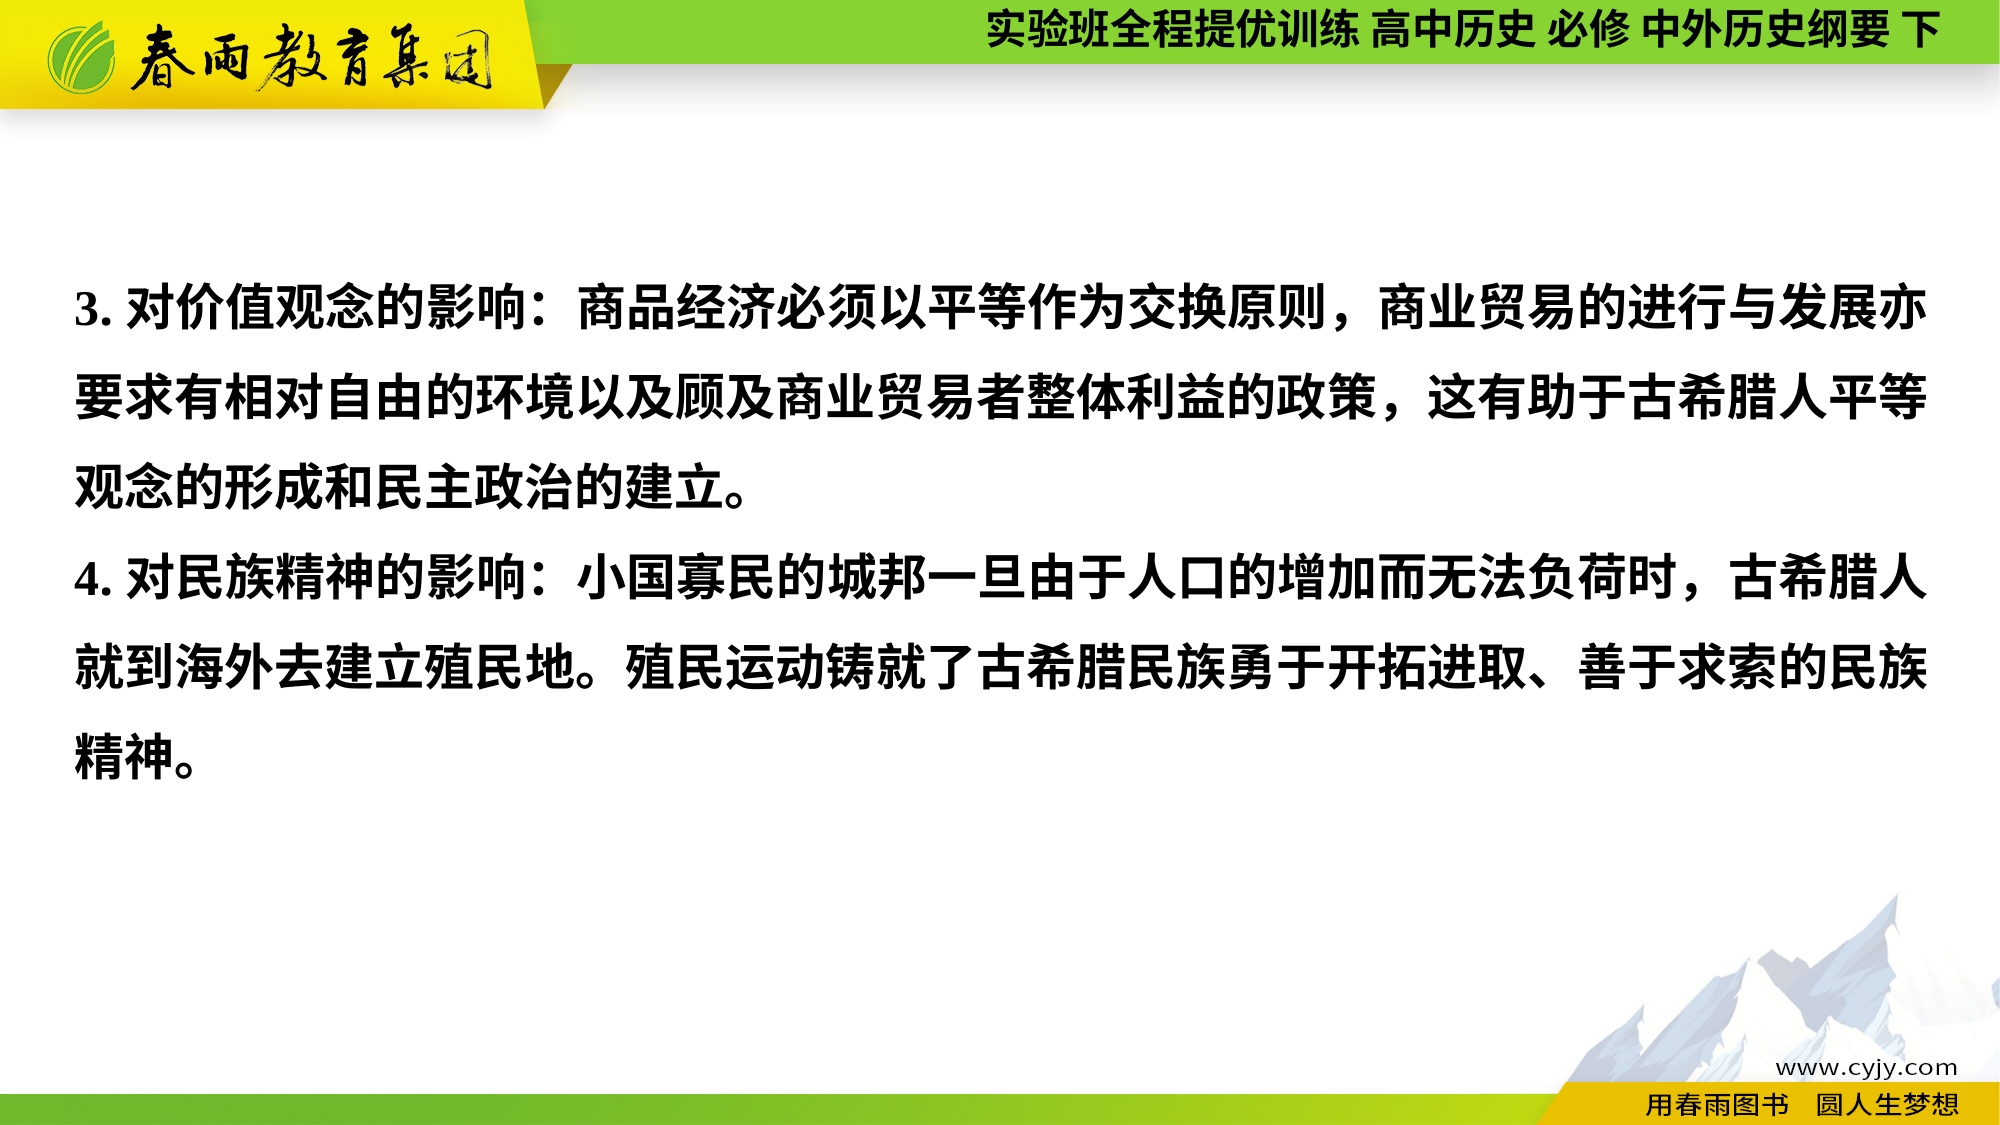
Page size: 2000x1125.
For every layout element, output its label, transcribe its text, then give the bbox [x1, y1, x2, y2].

picture [0, 0, 2000, 1125]
list 3.对价值观念的影响：商品经济必须以平等作为交换原则，商业贸易的进行与发展亦要求有相对自由的环境以及顾及商业贸易者整体利益的政策，这有助于古希腊人平等观念的形成和民主政治的建立。 4.对民族精神的影响：小国寡民的城邦一旦由于人口的增加而无法负荷时，古希腊人就到海外去建立殖民地。殖民运动铸就了古希腊民族勇于开拓进取、善于求索的民族精神。 [59, 237, 1944, 787]
